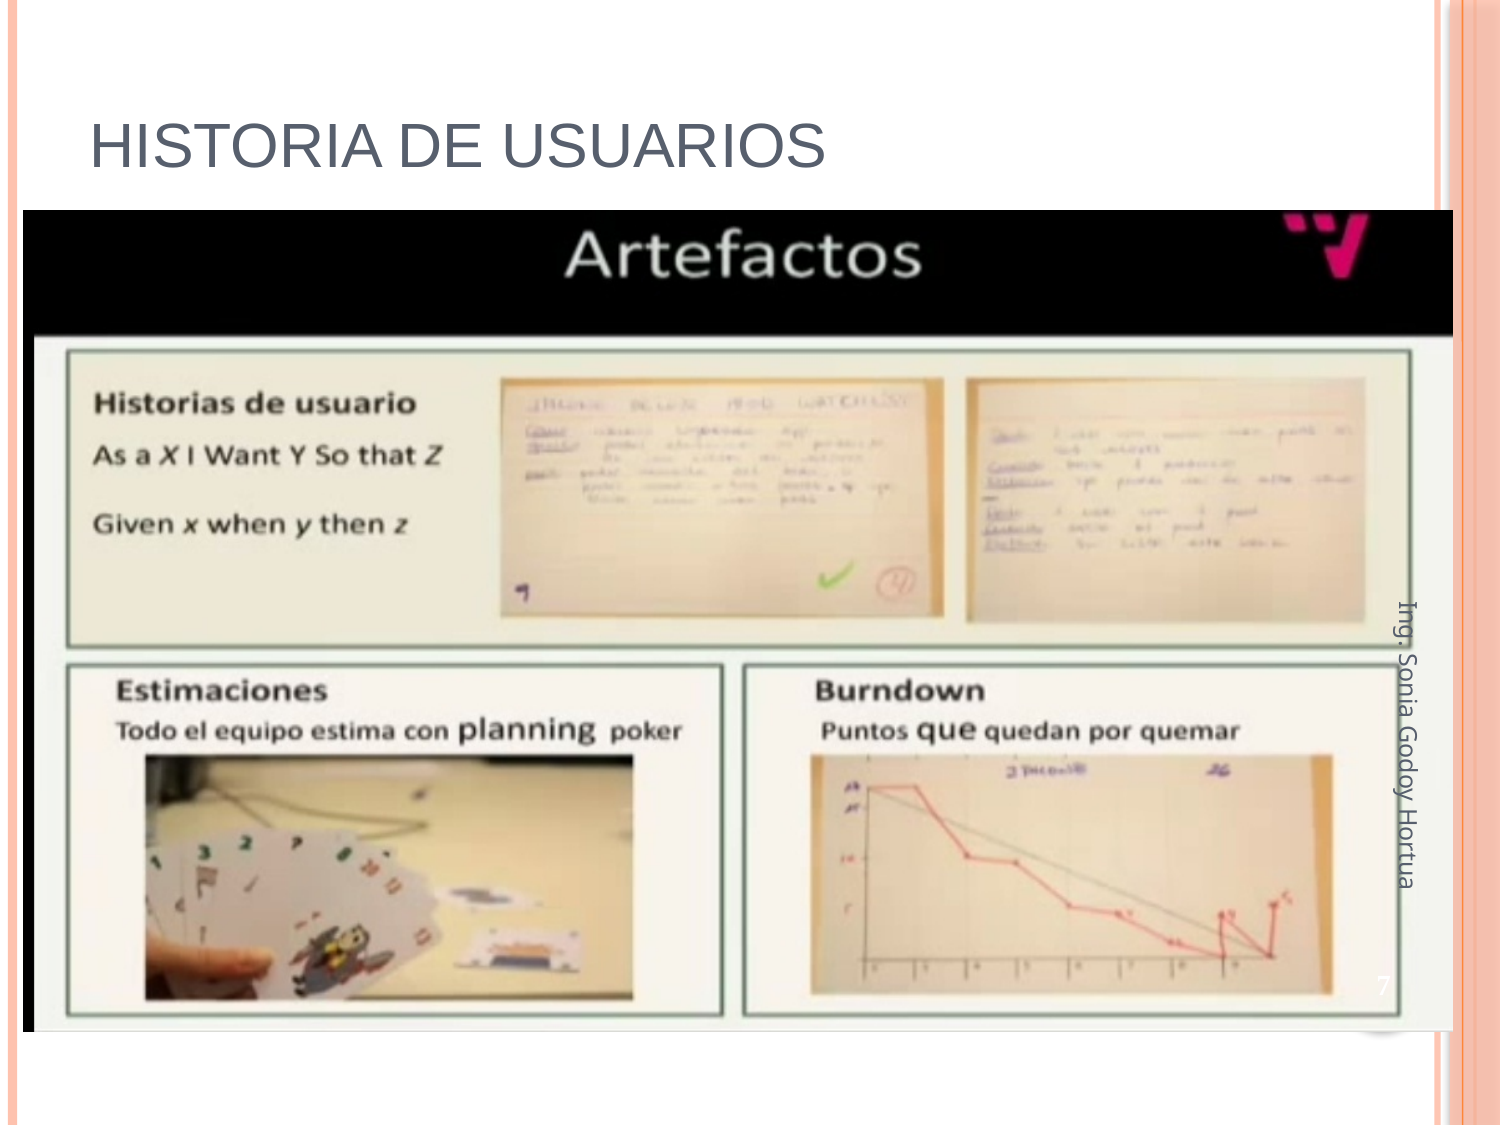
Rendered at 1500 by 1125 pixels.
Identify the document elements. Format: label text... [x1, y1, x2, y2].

title HISTORIA DE USUARIOS [75, 45, 1300, 188]
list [23, 210, 1453, 1032]
